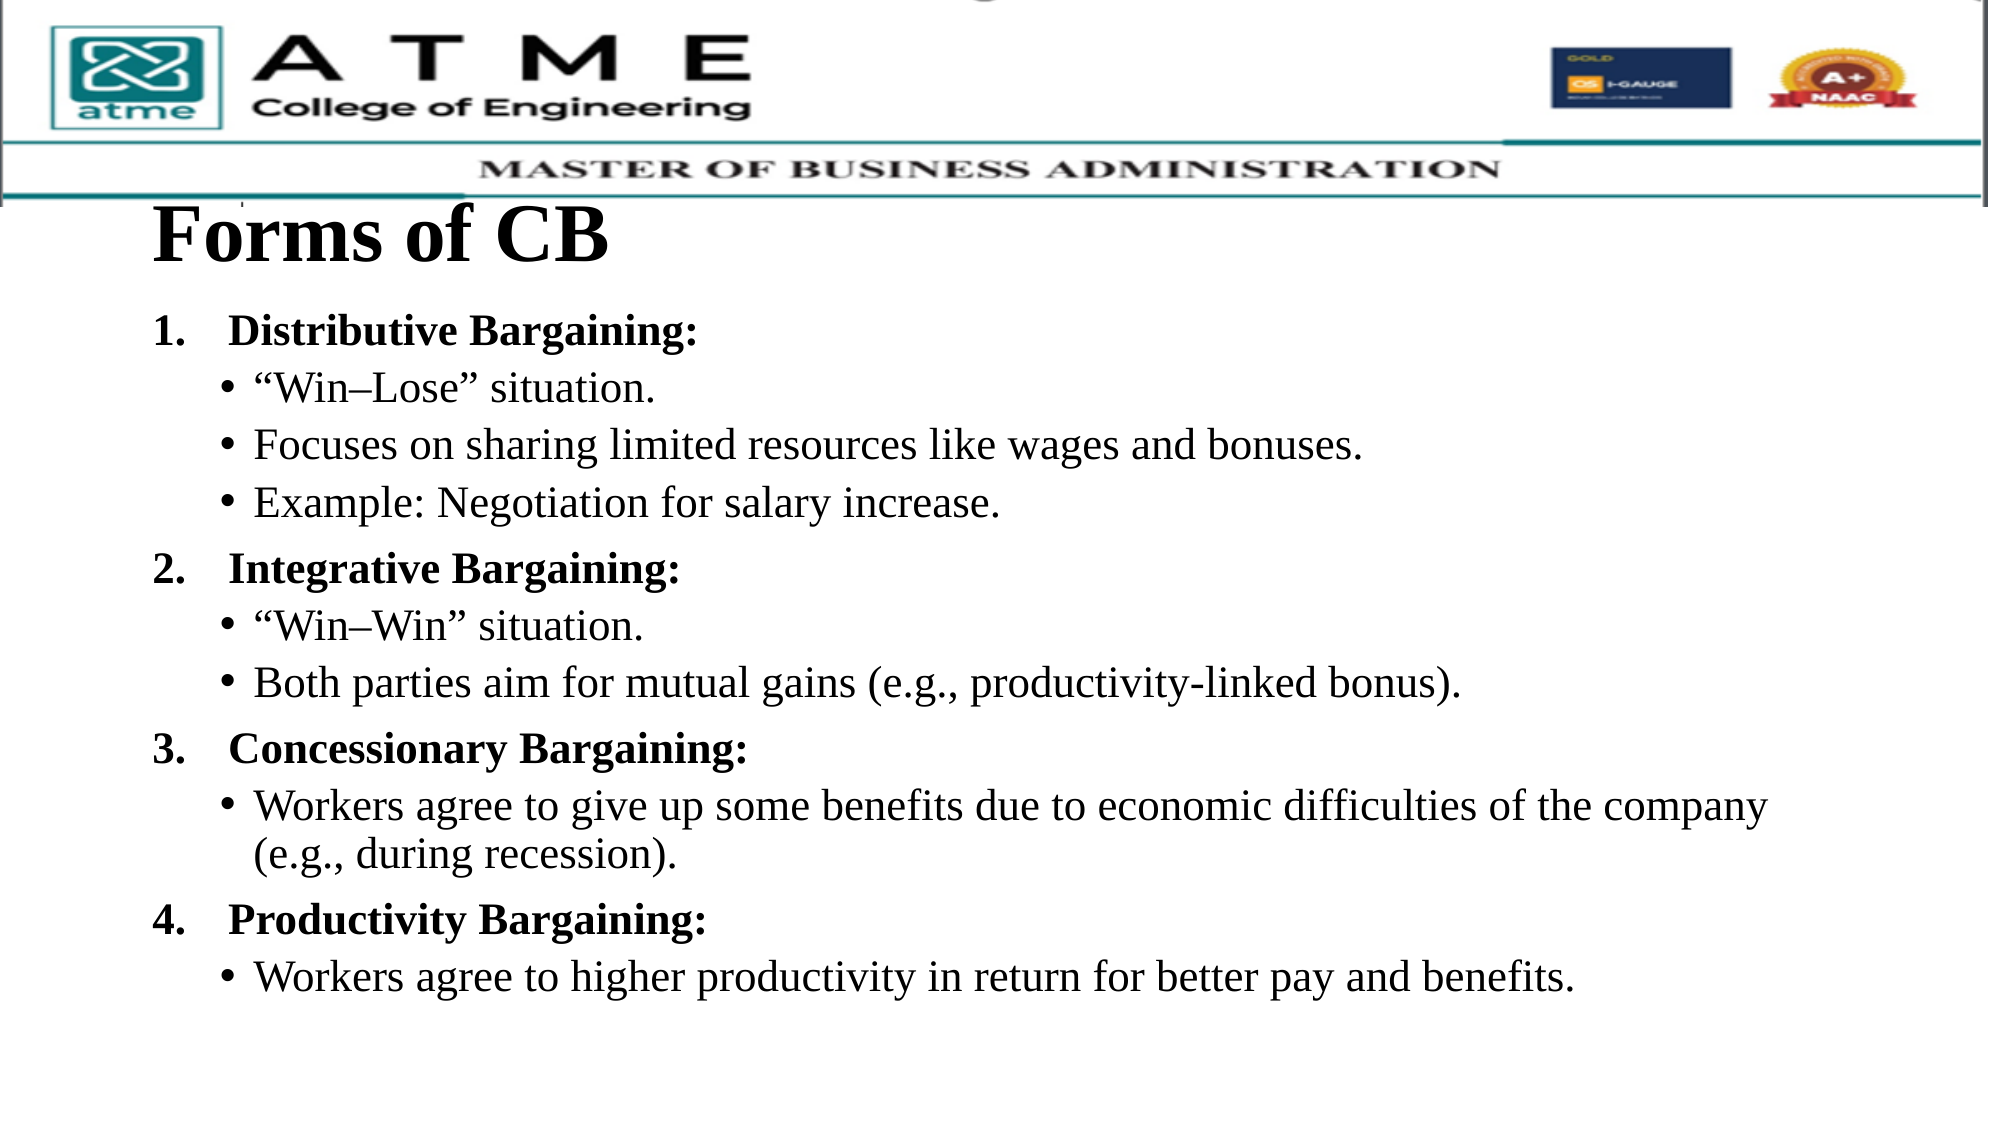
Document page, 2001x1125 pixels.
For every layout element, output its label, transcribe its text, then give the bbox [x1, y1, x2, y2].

picture [0, 0, 1988, 207]
list Distributive Bargaining: “Win–Lose” situation. Focuses on sharing limited resources like wages and bonuses. Example: Negotiation for salary increase. Integrative Bargaining: “Win–Win” situation. Both parties aim for mutual gains (e.g., productivity-linked bonus). Concessionary Bargaining: Workers agree to give up some benefits due to economic difficulties of the company (e.g., during recession). Productivity Bargaining: Workers agree to higher productivity in return for better pay and benefits. [137, 299, 1863, 1014]
title Forms of CB [137, 126, 1863, 299]
